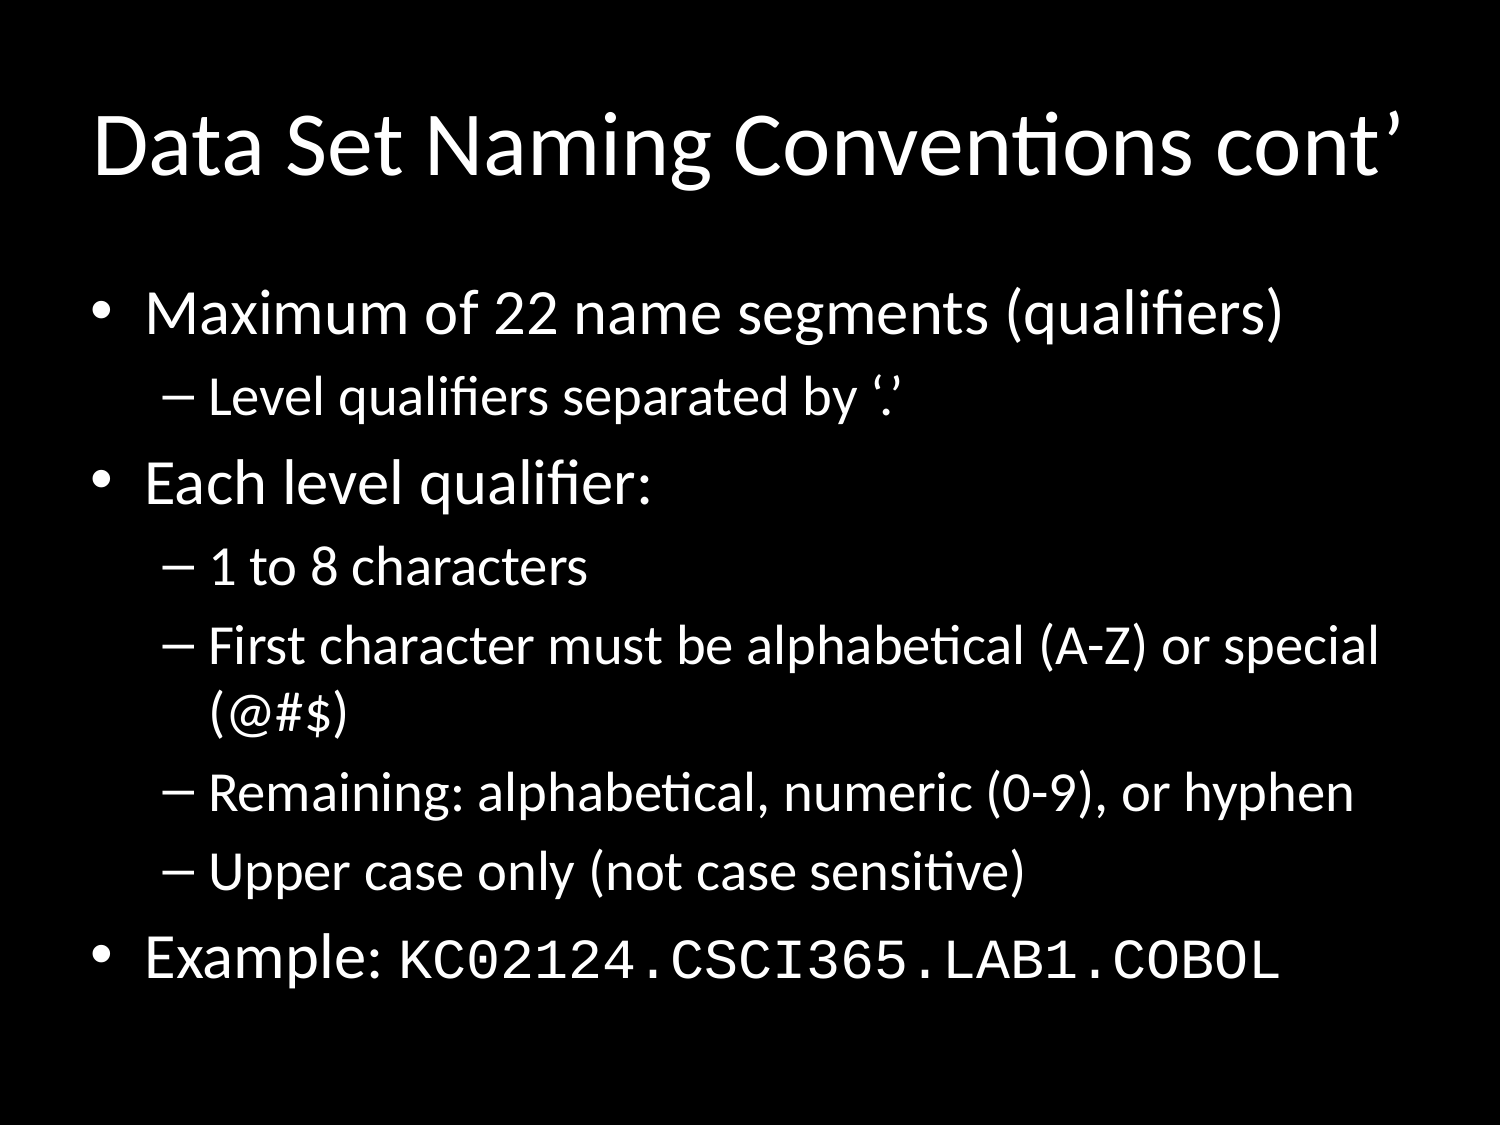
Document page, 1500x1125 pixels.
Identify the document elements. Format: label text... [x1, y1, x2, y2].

title Data Set Naming Conventions cont’ [75, 45, 1425, 233]
list Maximum of 22 name segments (qualifiers) Level qualifiers separated by ‘.’ Each level qualifier: 1 to 8 characters First character must be alphabetical (A-Z) or special (@#$) Remaining: alphabetical, numeric (0-9), or hyphen Upper case only (not case sensitive) Example: KC02124.CSCI365.LAB1.COBOL [75, 262, 1425, 1005]
